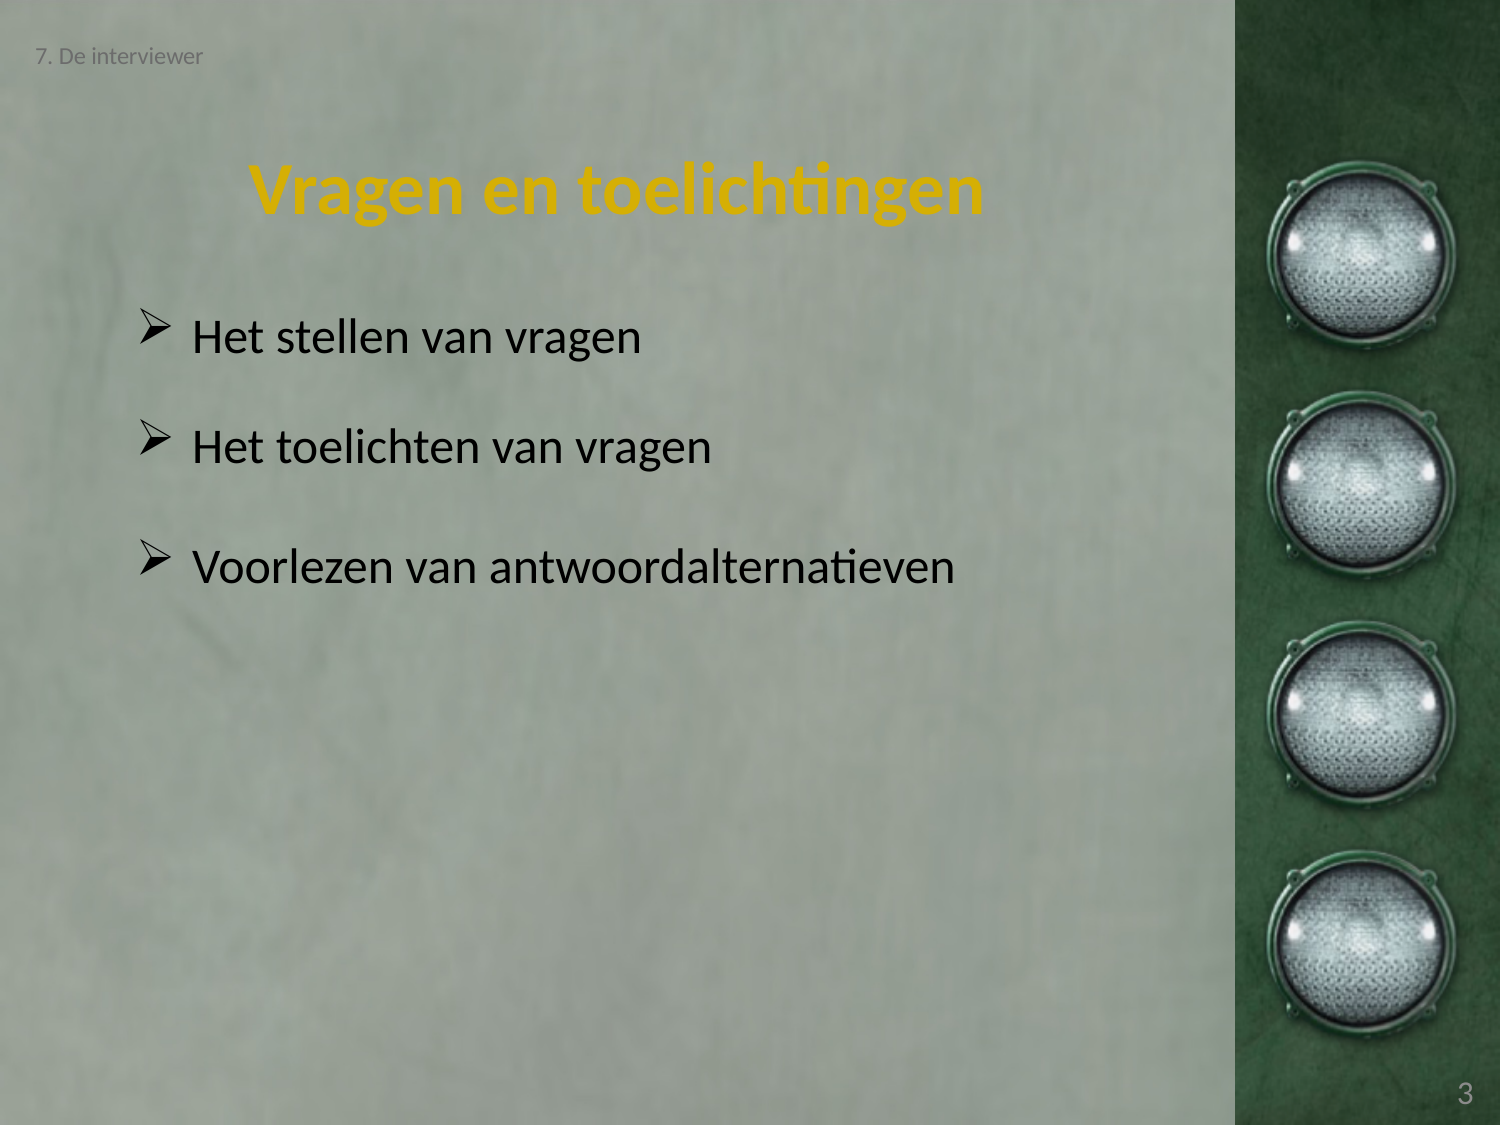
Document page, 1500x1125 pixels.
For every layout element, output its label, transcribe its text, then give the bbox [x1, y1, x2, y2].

title 7. De interviewer [19, 32, 463, 77]
picture [0, 0, 1500, 1125]
text_box Het stellen van vragen Het toelichten van vragen Voorlezen van antwoordalternatieven [121, 295, 1229, 601]
subtitle Vragen en toelichtingen [0, 131, 1229, 276]
